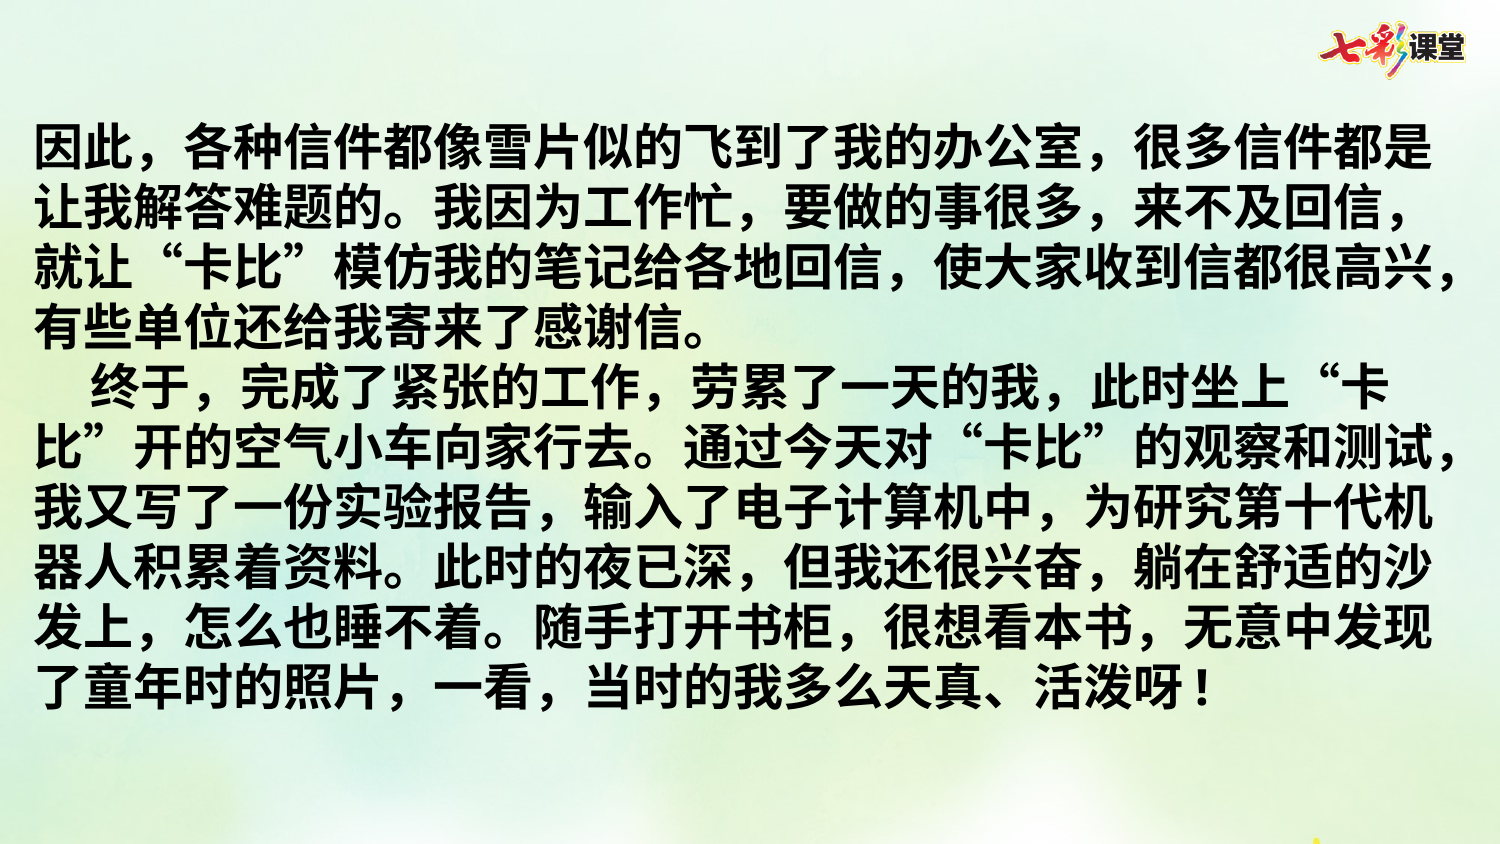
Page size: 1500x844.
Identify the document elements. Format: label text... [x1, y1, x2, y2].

text_box 因此，各种信件都像雪片似的飞到了我的办公室，很多信件都是让我解答难题的。我因为工作忙，要做的事很多，来不及回信，就让“卡比”模仿我的笔记给各地回信，使大家收到信都很高兴，有些单位还给我寄来了感谢信。 终于，完成了紧张的工作，劳累了一天的我，此时坐上“卡比”开的空气小车向家行去。通过今天对“卡比”的观察和测试，我又写了一份实验报告，输入了电子计算机中，为研究第十代机器人积累着资料。此时的夜已深，但我还很兴奋，躺在舒适的沙发上，怎么也睡不着。随手打开书柜，很想看本书，无意中发现了童年时的照片，一看，当时的我多么天真、活泼呀! [18, 108, 1482, 724]
picture [0, 0, 1500, 844]
